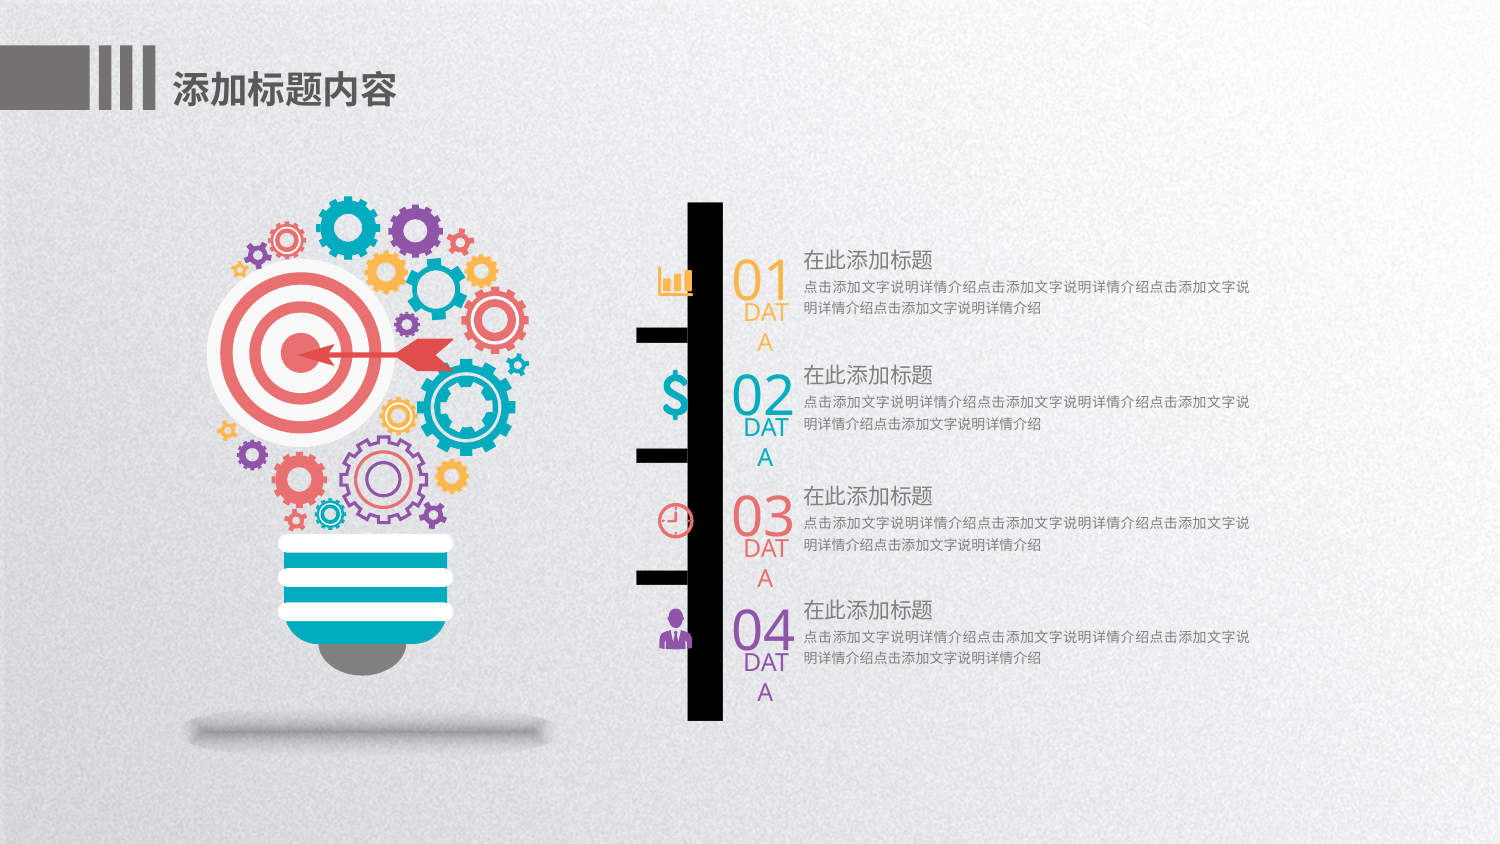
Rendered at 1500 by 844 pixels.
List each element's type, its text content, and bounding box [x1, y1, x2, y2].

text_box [657, 502, 694, 539]
text_box [0, 44, 91, 111]
text_box [663, 369, 689, 421]
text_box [659, 608, 693, 650]
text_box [172, 196, 563, 762]
picture [0, 0, 1500, 844]
text_box [98, 44, 112, 111]
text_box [702, 473, 1266, 584]
text_box [142, 44, 156, 111]
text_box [702, 586, 1266, 698]
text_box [658, 265, 694, 297]
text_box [702, 236, 1266, 348]
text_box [702, 352, 1266, 463]
text_box 添加标题内容 [157, 45, 469, 119]
text_box [119, 44, 133, 111]
